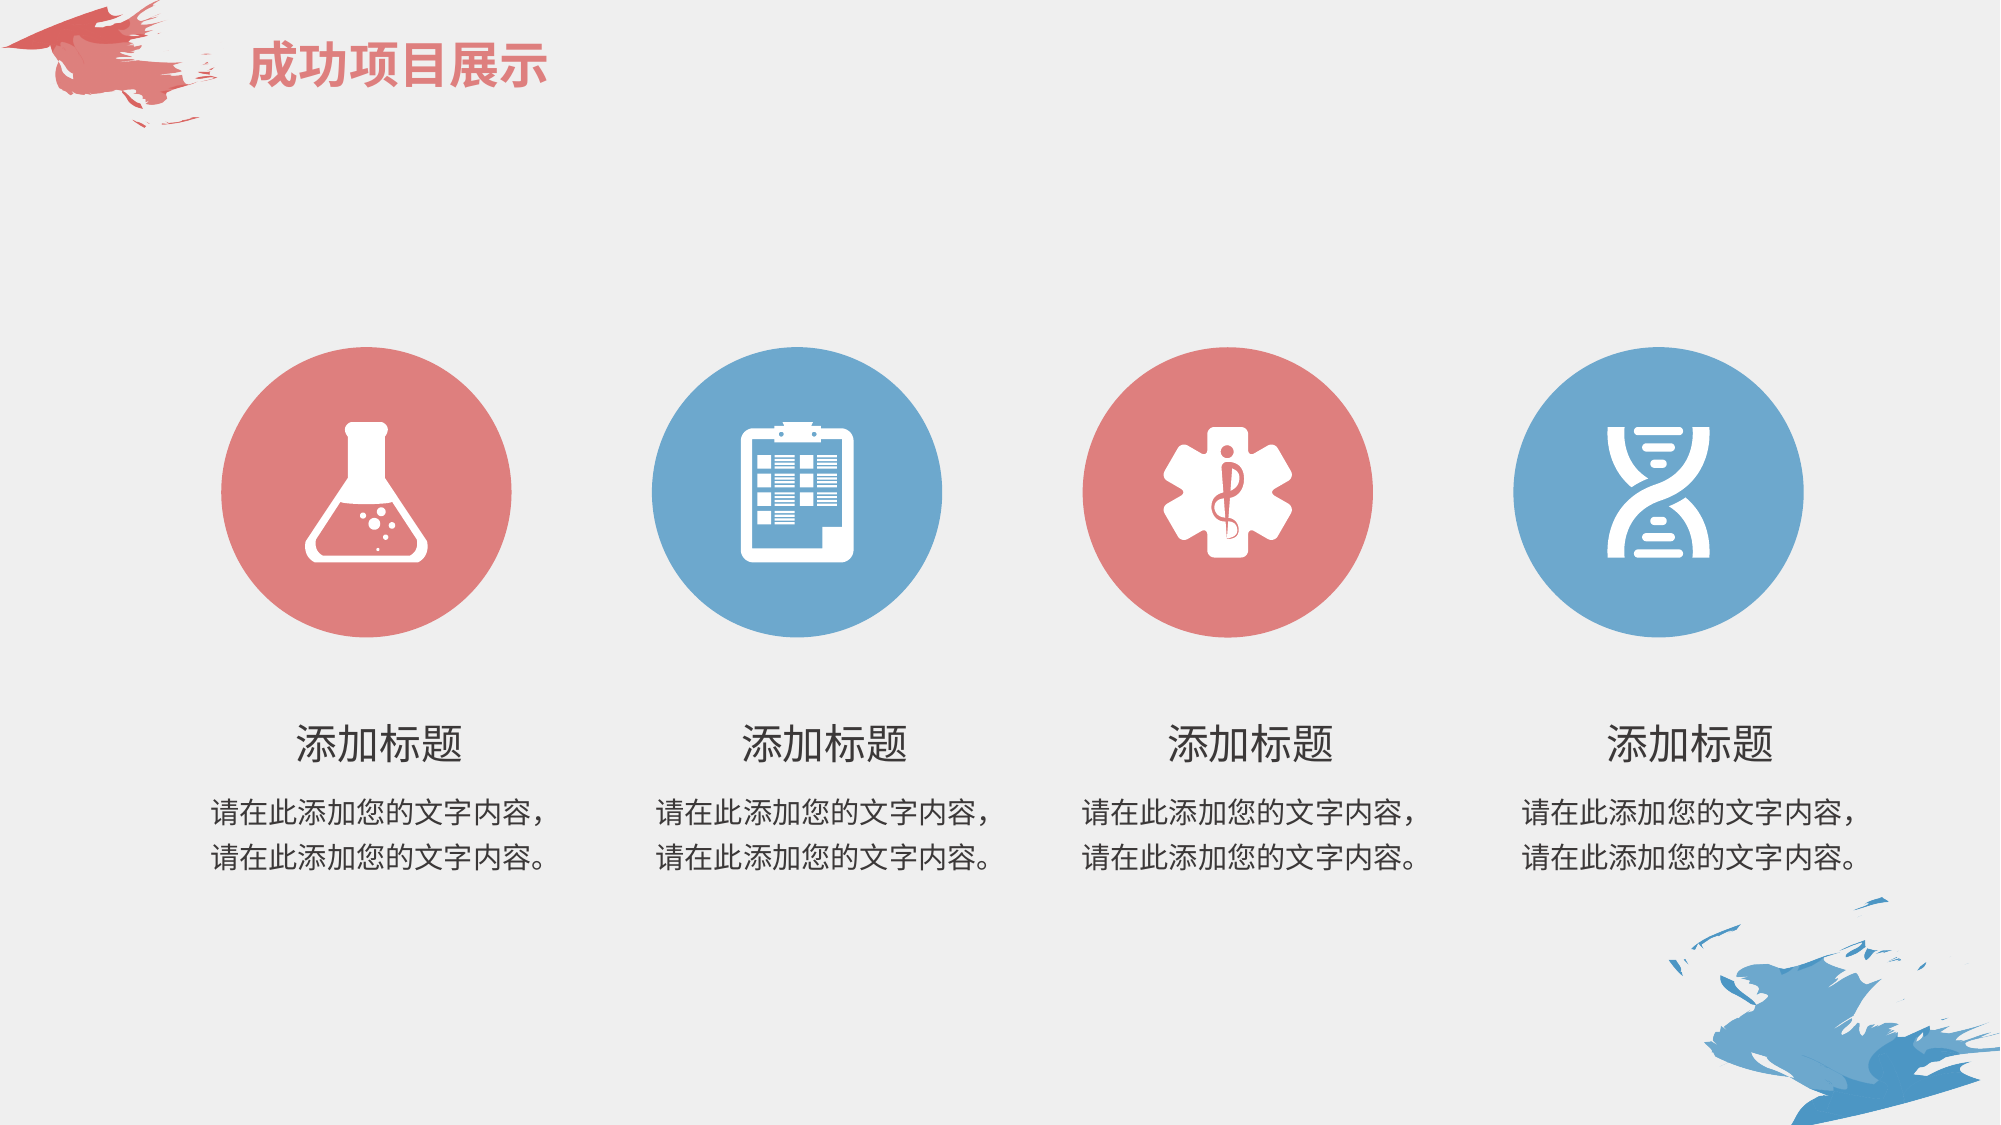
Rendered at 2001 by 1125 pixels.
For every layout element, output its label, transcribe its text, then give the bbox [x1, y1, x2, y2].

text_box 请在此添加您的文字内容， 请在此添加您的文字内容。 [1066, 776, 1435, 883]
text_box [305, 422, 428, 563]
text_box 成功项目展示 [234, 25, 564, 101]
text_box [1607, 427, 1710, 558]
text_box [650, 346, 944, 639]
text_box 添加标题 [715, 710, 935, 776]
picture [0, 0, 224, 128]
text_box 请在此添加您的文字内容， 请在此添加您的文字内容。 [195, 776, 564, 882]
picture [1668, 897, 2000, 1125]
text_box 请在此添加您的文字内容， 请在此添加您的文字内容。 [640, 776, 1009, 882]
text_box 添加标题 [1140, 710, 1361, 776]
text_box 添加标题 [1580, 710, 1801, 776]
text_box [220, 346, 513, 639]
text_box [1163, 427, 1292, 558]
text_box 添加标题 [269, 710, 489, 776]
text_box [740, 422, 854, 563]
text_box 请在此添加您的文字内容， 请在此添加您的文字内容。 [1506, 776, 1875, 883]
text_box [1081, 346, 1375, 639]
text_box [1512, 346, 1805, 639]
